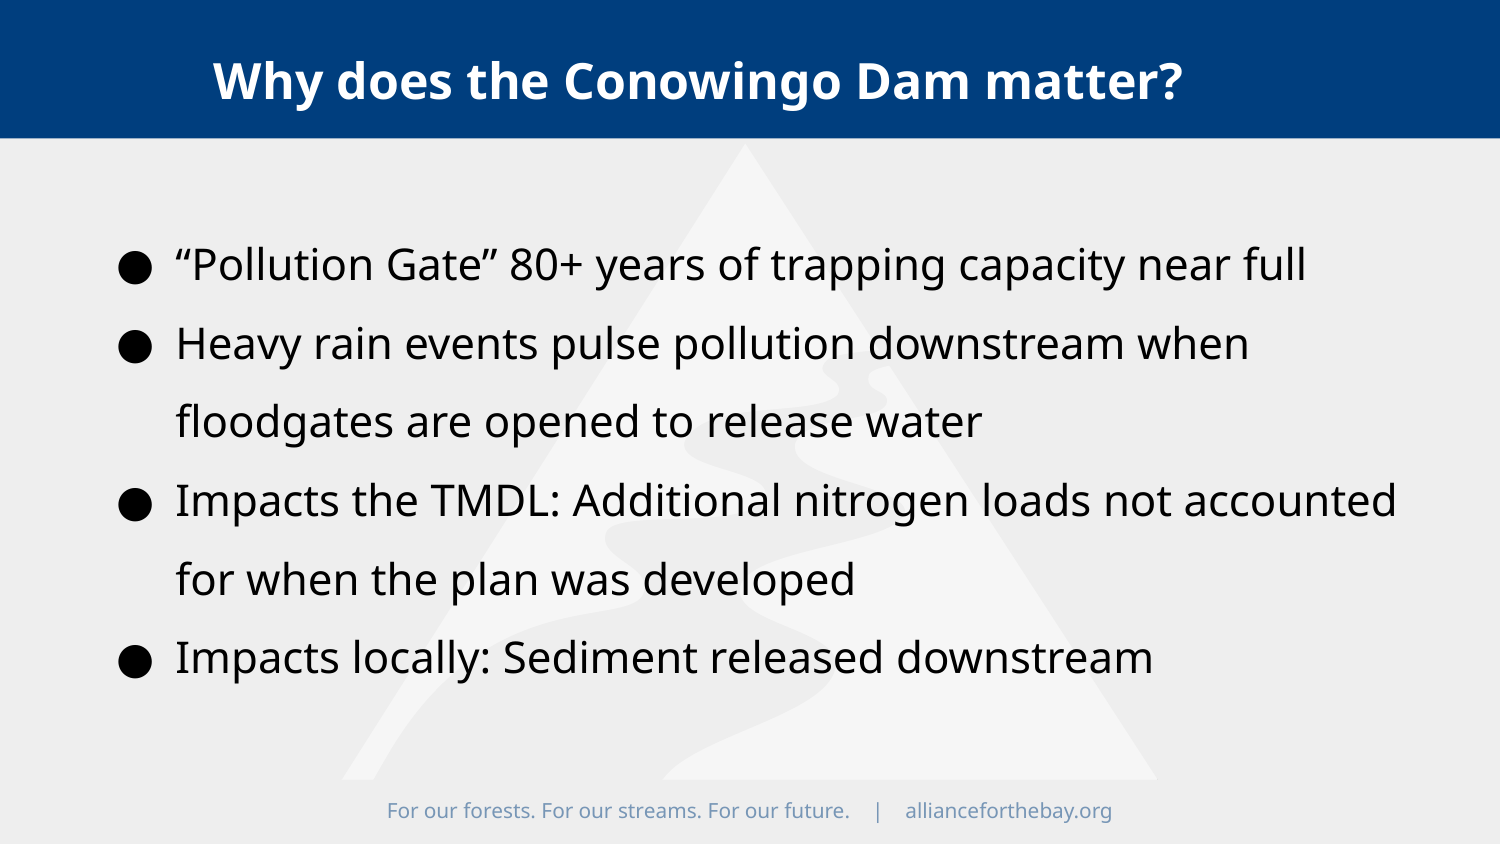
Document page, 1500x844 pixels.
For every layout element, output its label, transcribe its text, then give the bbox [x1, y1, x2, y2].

text_box Why does the Conowingo Dam matter? [92, 42, 1305, 107]
text_box [0, 0, 1500, 139]
text_box “Pollution Gate” 80+ years of trapping capacity near full Heavy rain events pulse pollution downstream when floodgates are opened to release water Impacts the TMDL: Additional nitrogen loads not accounted for when the plan was developed Impacts locally: Sediment released downstream [92, 107, 1408, 826]
